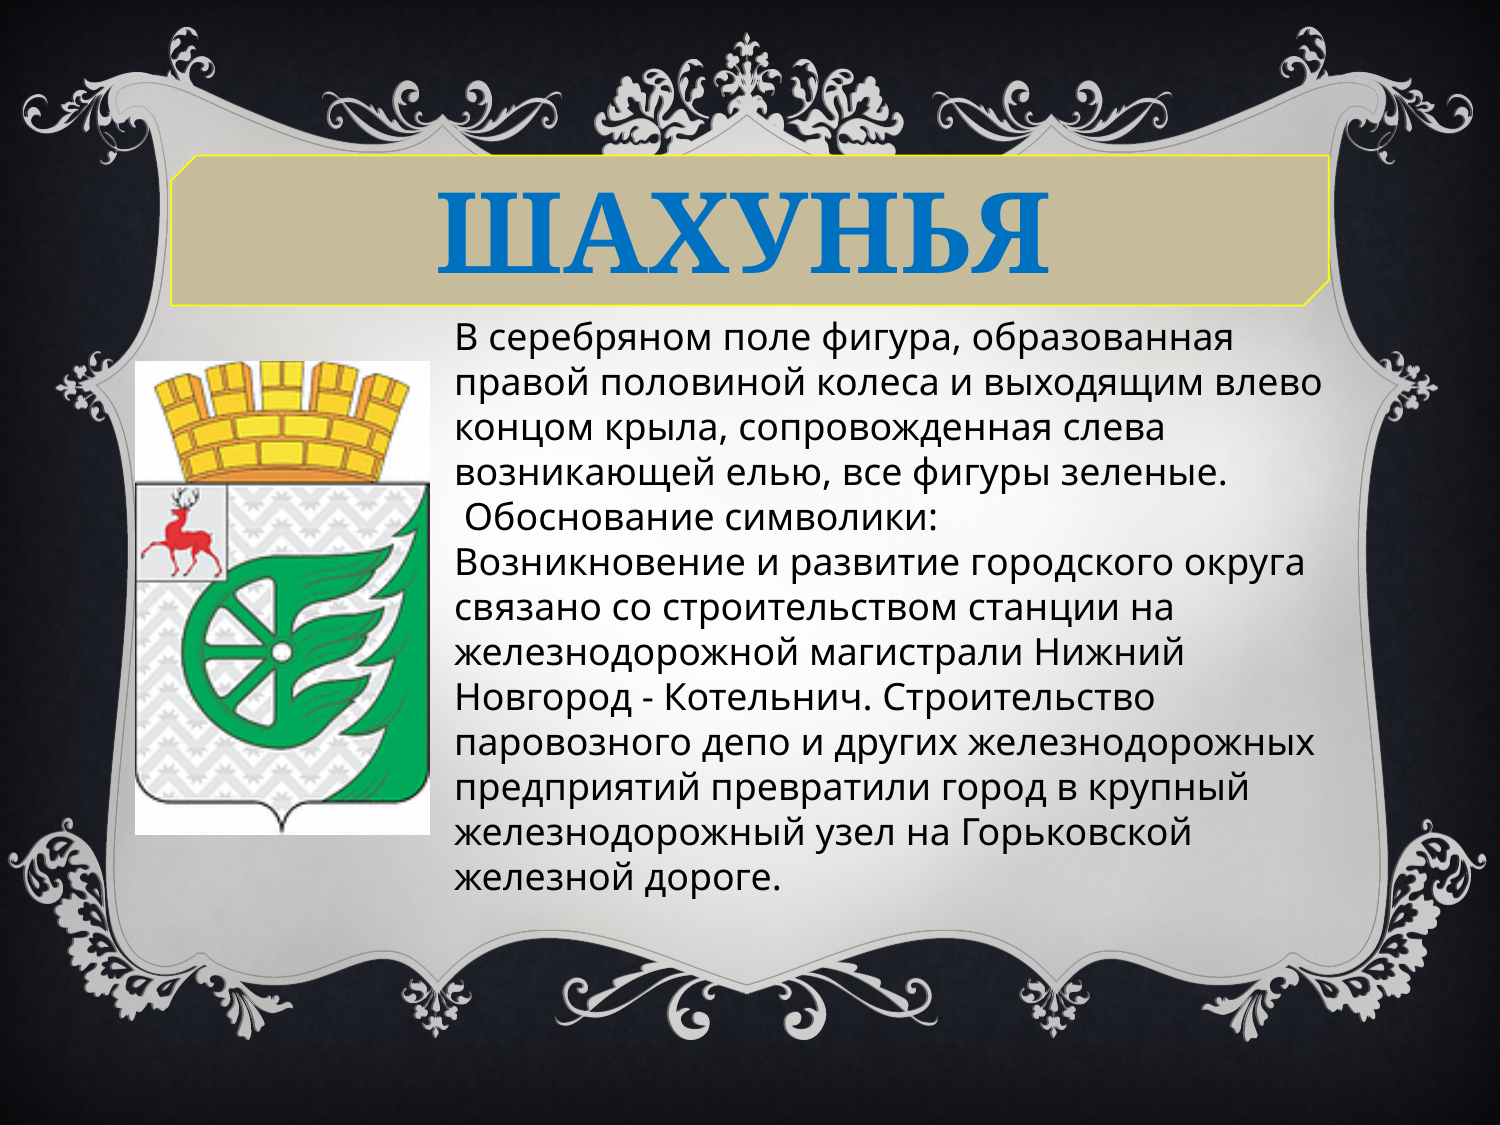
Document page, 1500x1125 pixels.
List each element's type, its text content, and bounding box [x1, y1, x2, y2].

text_box [170, 154, 1330, 307]
picture [0, 0, 1500, 1125]
text_box шахунья [420, 153, 1068, 304]
text_box В серебряном поле фигура, образованная правой половиной колеса и выходящим влево концом крыла, сопровожденная слева возникающей елью, все фигуры зеленые. Обоснование символики: Возникновение и развитие городского округа связано со строительством станции на железнодорожной магистрали Нижний Новгород - Котельнич. Строительство паровозного депо и других железнодорожных предприятий превратили город в крупный железнодорожный узел на Горьковской железной дороге. [439, 305, 1370, 906]
